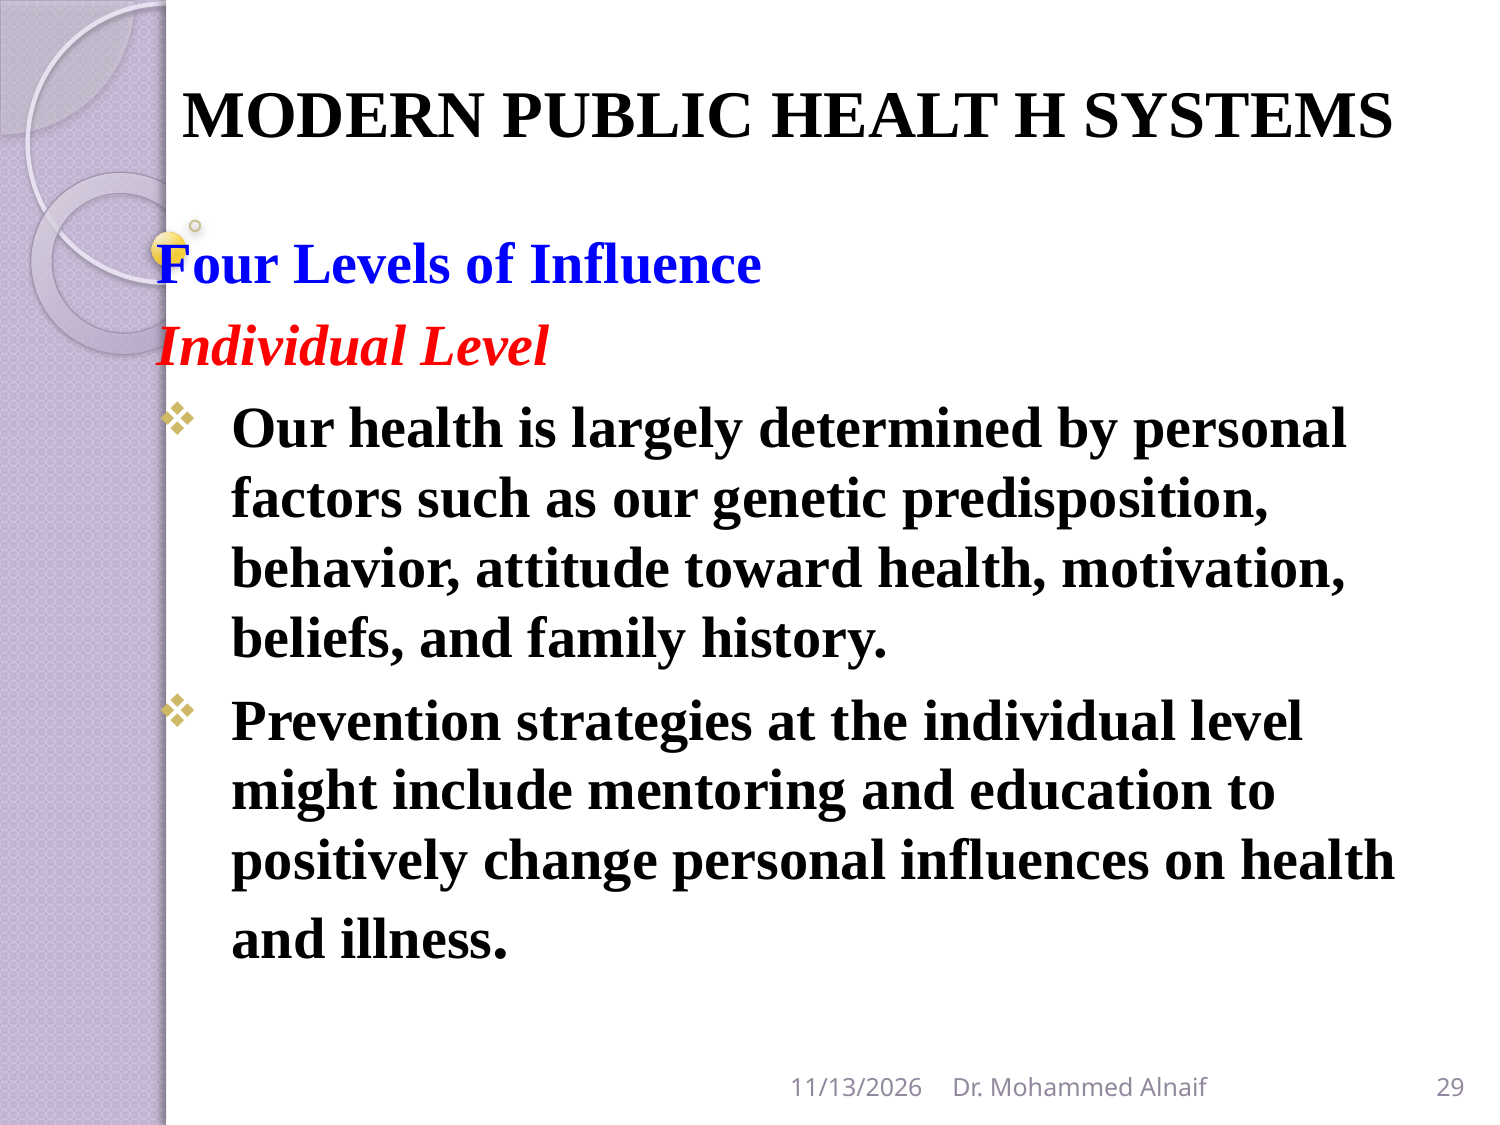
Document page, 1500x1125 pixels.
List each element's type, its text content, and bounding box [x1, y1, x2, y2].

slide_number 29 [1413, 1034, 1488, 1113]
title MODERN PUBLIC HEALT H SYSTEMS [137, 62, 1413, 159]
subtitle Four Levels of Influence Individual Level Our health is largely determined by personal factors such as our genetic predisposition, behavior, attitude toward health, motivation, beliefs, and family history. Prevention strategies at the individual level might include mentoring and education to positively change personal influences on health and illness. [137, 224, 1450, 1013]
footer Dr. Mohammed Alnaif [937, 1034, 1413, 1113]
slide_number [587, 1034, 937, 1113]
